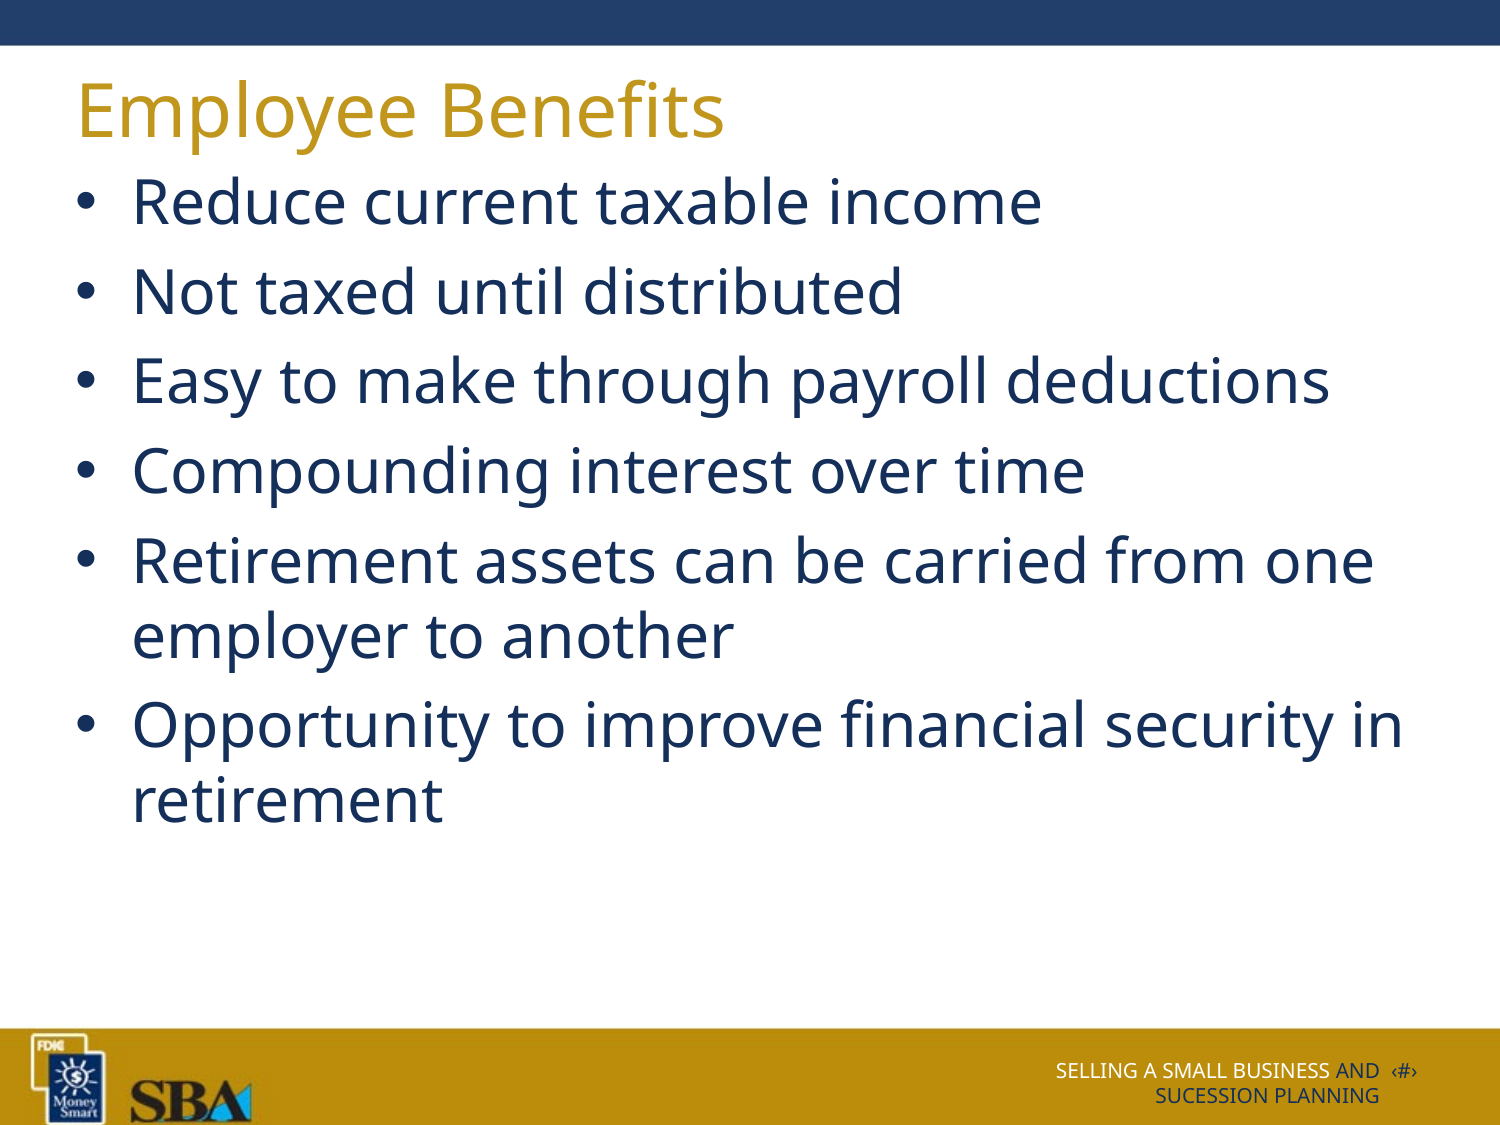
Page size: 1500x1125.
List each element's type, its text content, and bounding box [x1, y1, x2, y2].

picture [0, 0, 1500, 1125]
title Employee Benefits [74, 61, 1426, 161]
list Reduce current taxable income Not taxed until distributed Easy to make through payroll deductions Compounding interest over time Retirement assets can be carried from one employer to another Opportunity to improve financial security in retirement [74, 161, 1426, 863]
